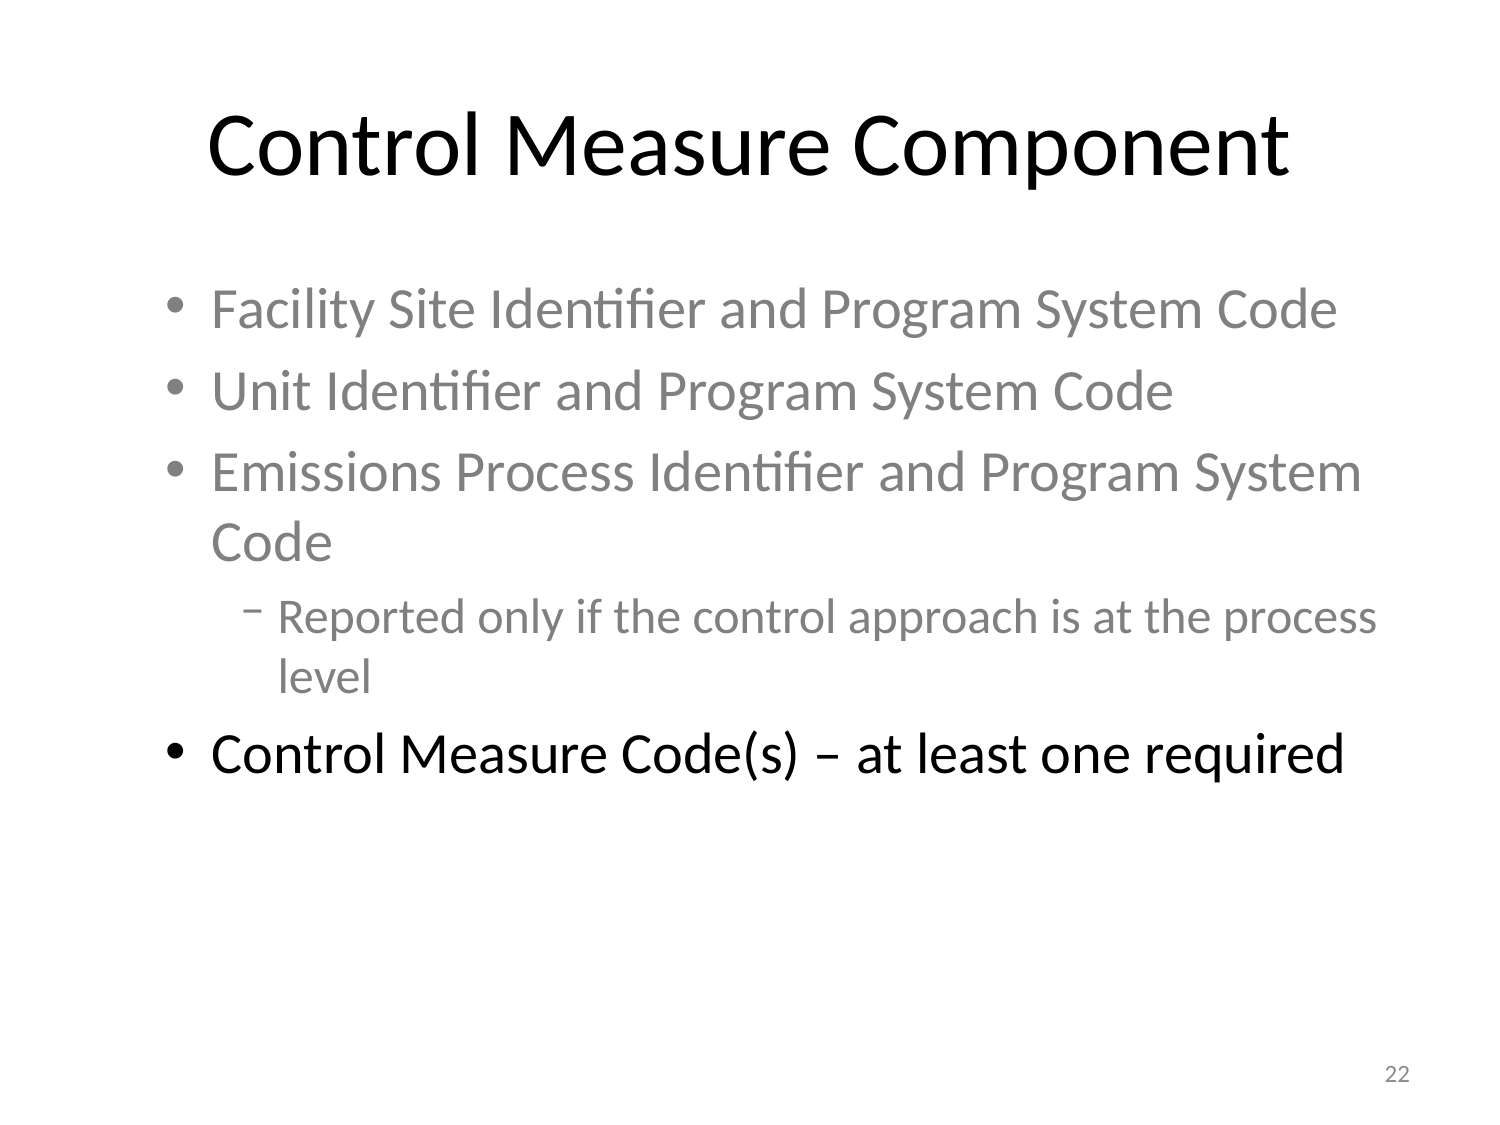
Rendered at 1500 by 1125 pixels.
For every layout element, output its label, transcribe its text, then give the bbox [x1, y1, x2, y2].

slide_number 22 [1074, 1042, 1425, 1103]
title Control Measure Component [75, 45, 1425, 233]
list Facility Site Identifier and Program System Code Unit Identifier and Program System Code Emissions Process Identifier and Program System Code Reported only if the control approach is at the process level Control Measure Code(s) – at least one required [75, 262, 1425, 1005]
